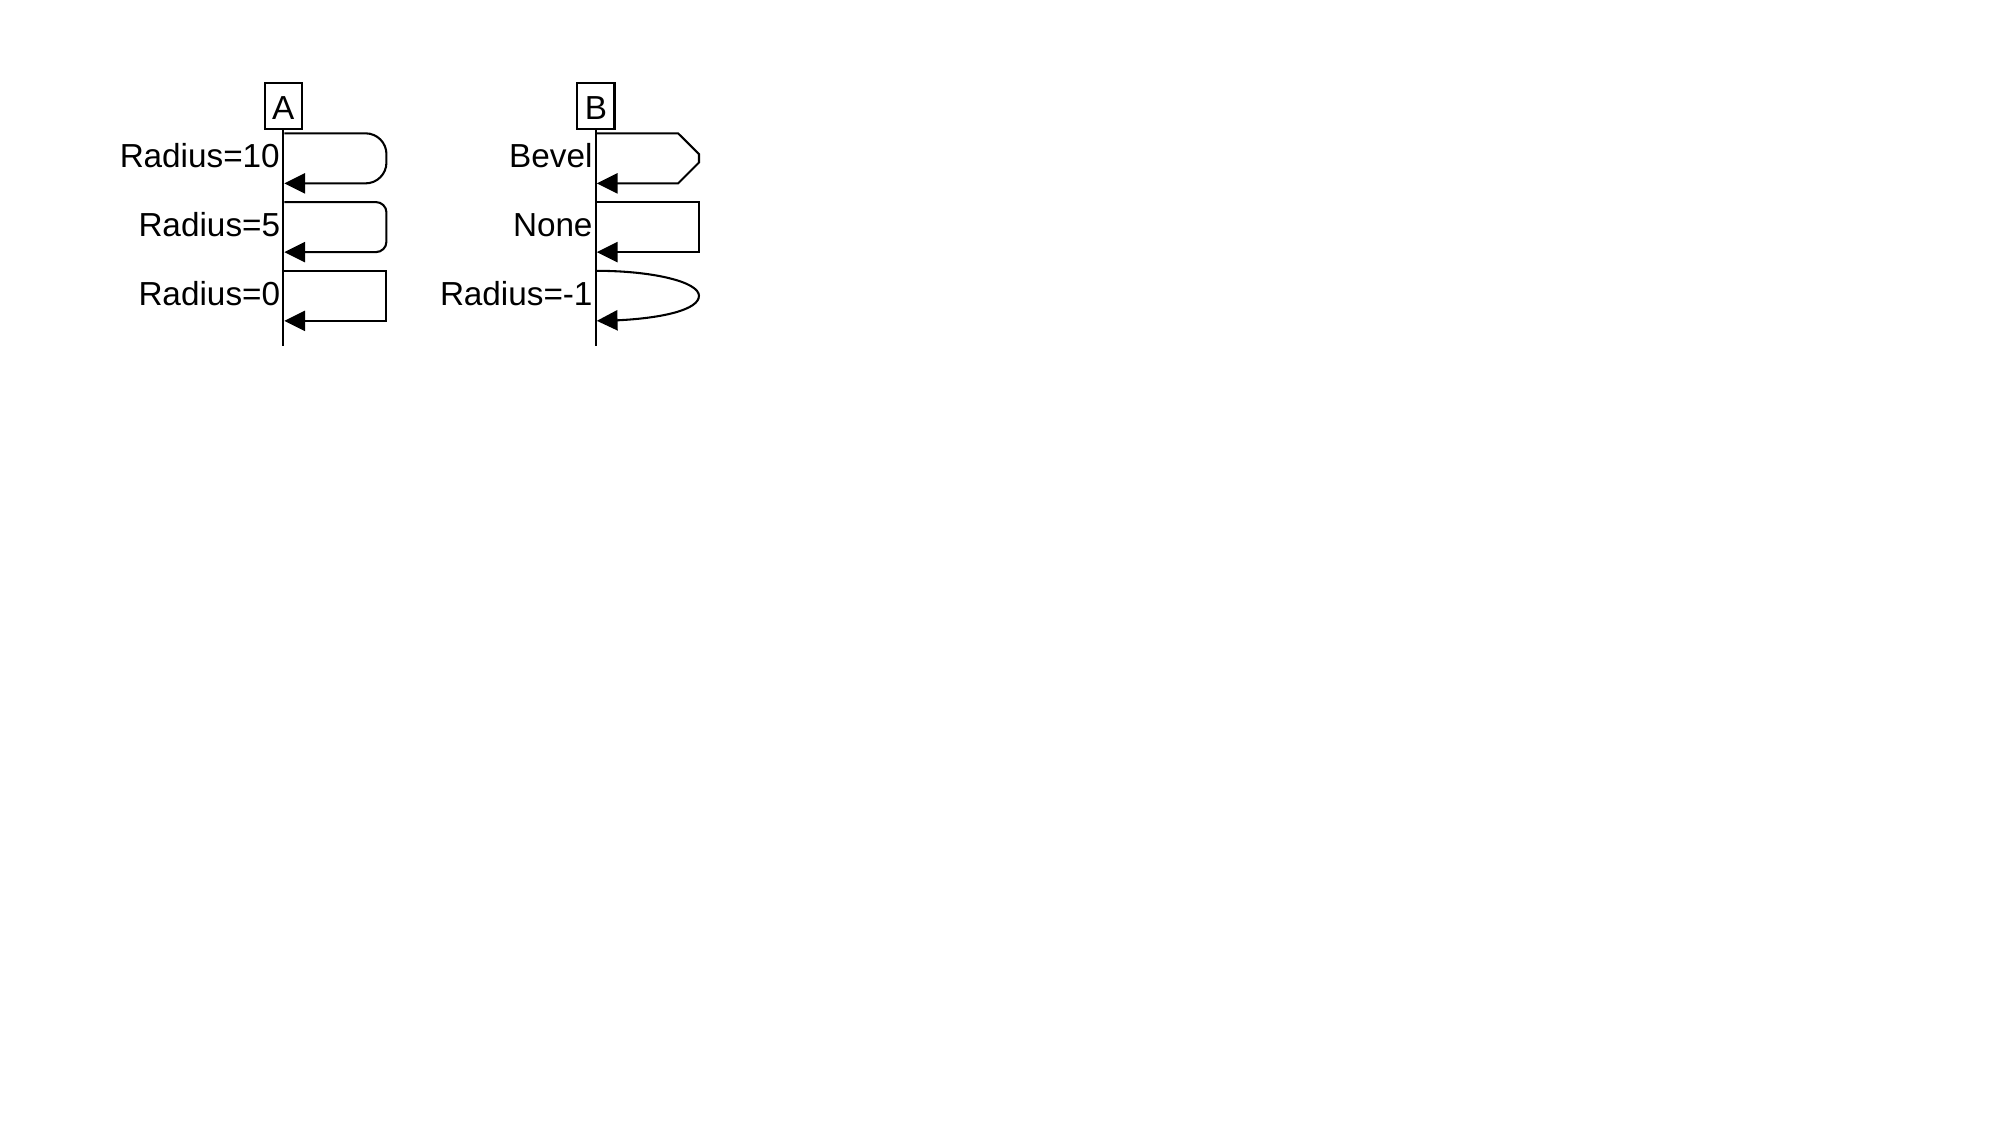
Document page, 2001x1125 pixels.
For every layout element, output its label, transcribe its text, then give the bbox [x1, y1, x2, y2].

text_box B [577, 83, 615, 130]
text_box A [264, 83, 303, 130]
text_box [74, 74, 742, 346]
text_box [284, 270, 387, 332]
text_box Radius=0 [134, 272, 281, 311]
text_box Radius=10 [115, 135, 281, 173]
text_box [596, 270, 700, 331]
text_box [284, 132, 387, 194]
text_box [284, 201, 387, 263]
text_box [596, 202, 700, 263]
text_box None [508, 204, 593, 242]
text_box [596, 132, 700, 194]
text_box Radius=5 [134, 204, 281, 242]
text_box Bevel [505, 135, 593, 173]
text_box Radius=-1 [435, 272, 593, 311]
